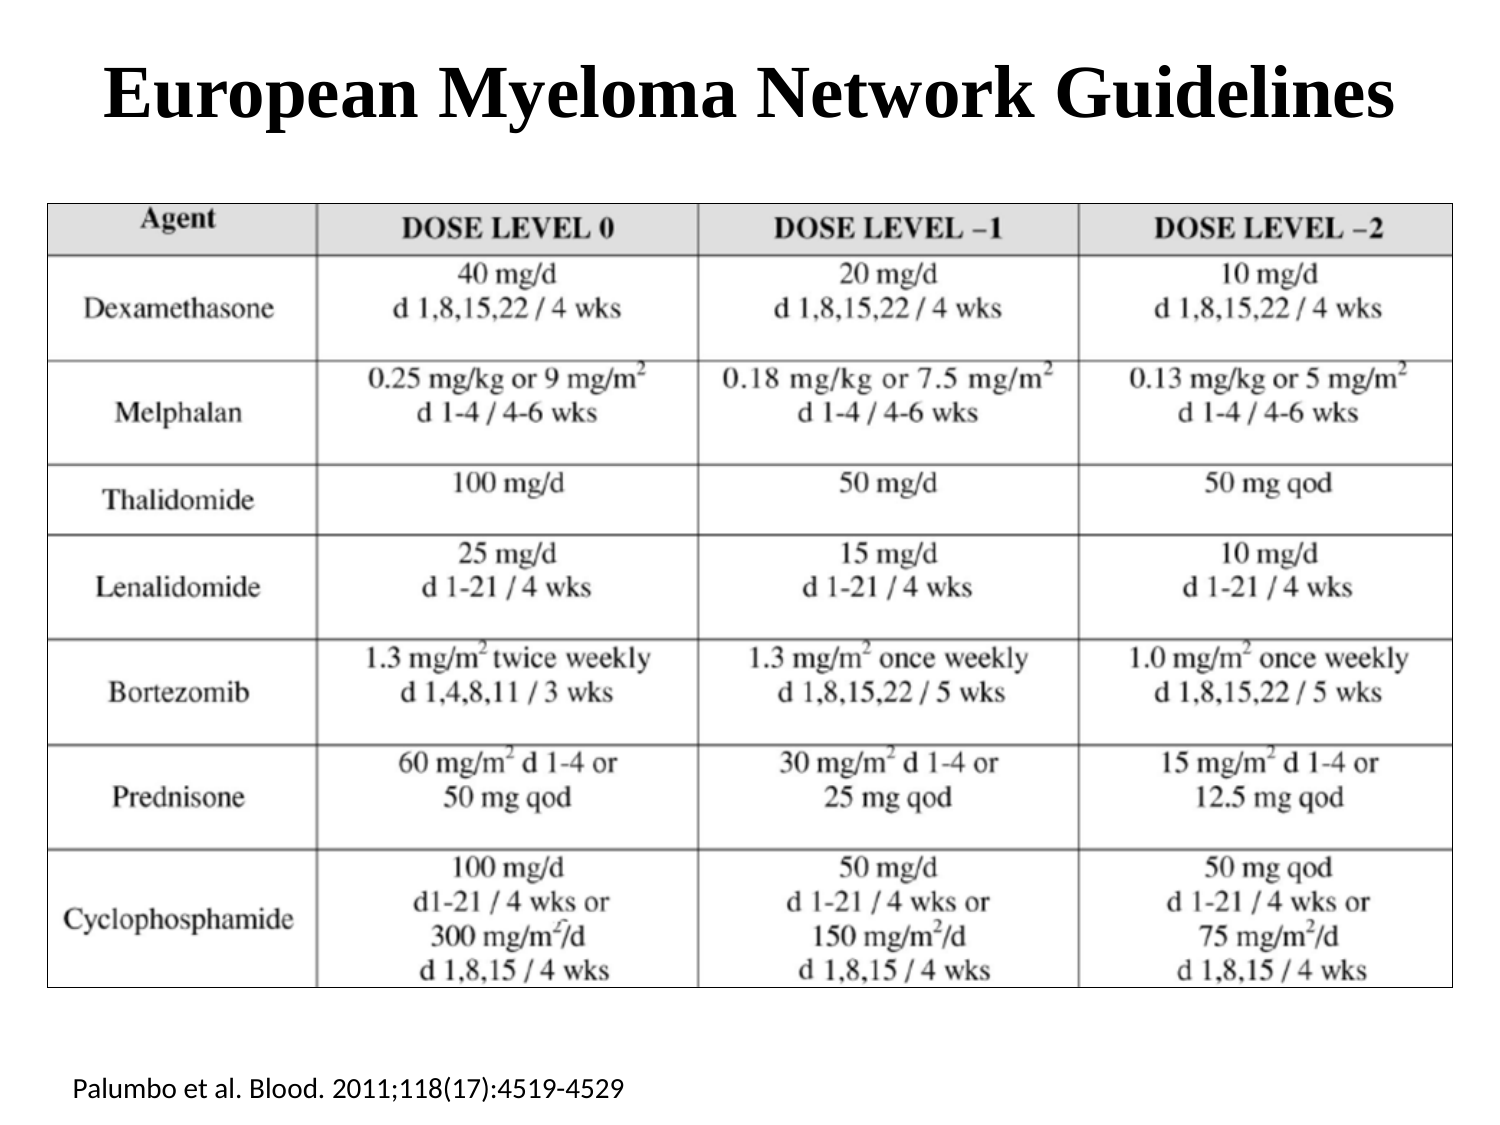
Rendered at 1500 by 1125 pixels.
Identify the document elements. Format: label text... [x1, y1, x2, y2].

title European Myeloma Network Guidelines [37, 24, 1463, 150]
text_box Palumbo et al. Blood. 2011;118(17):4519-4529 [57, 1061, 640, 1112]
picture [47, 203, 1453, 988]
